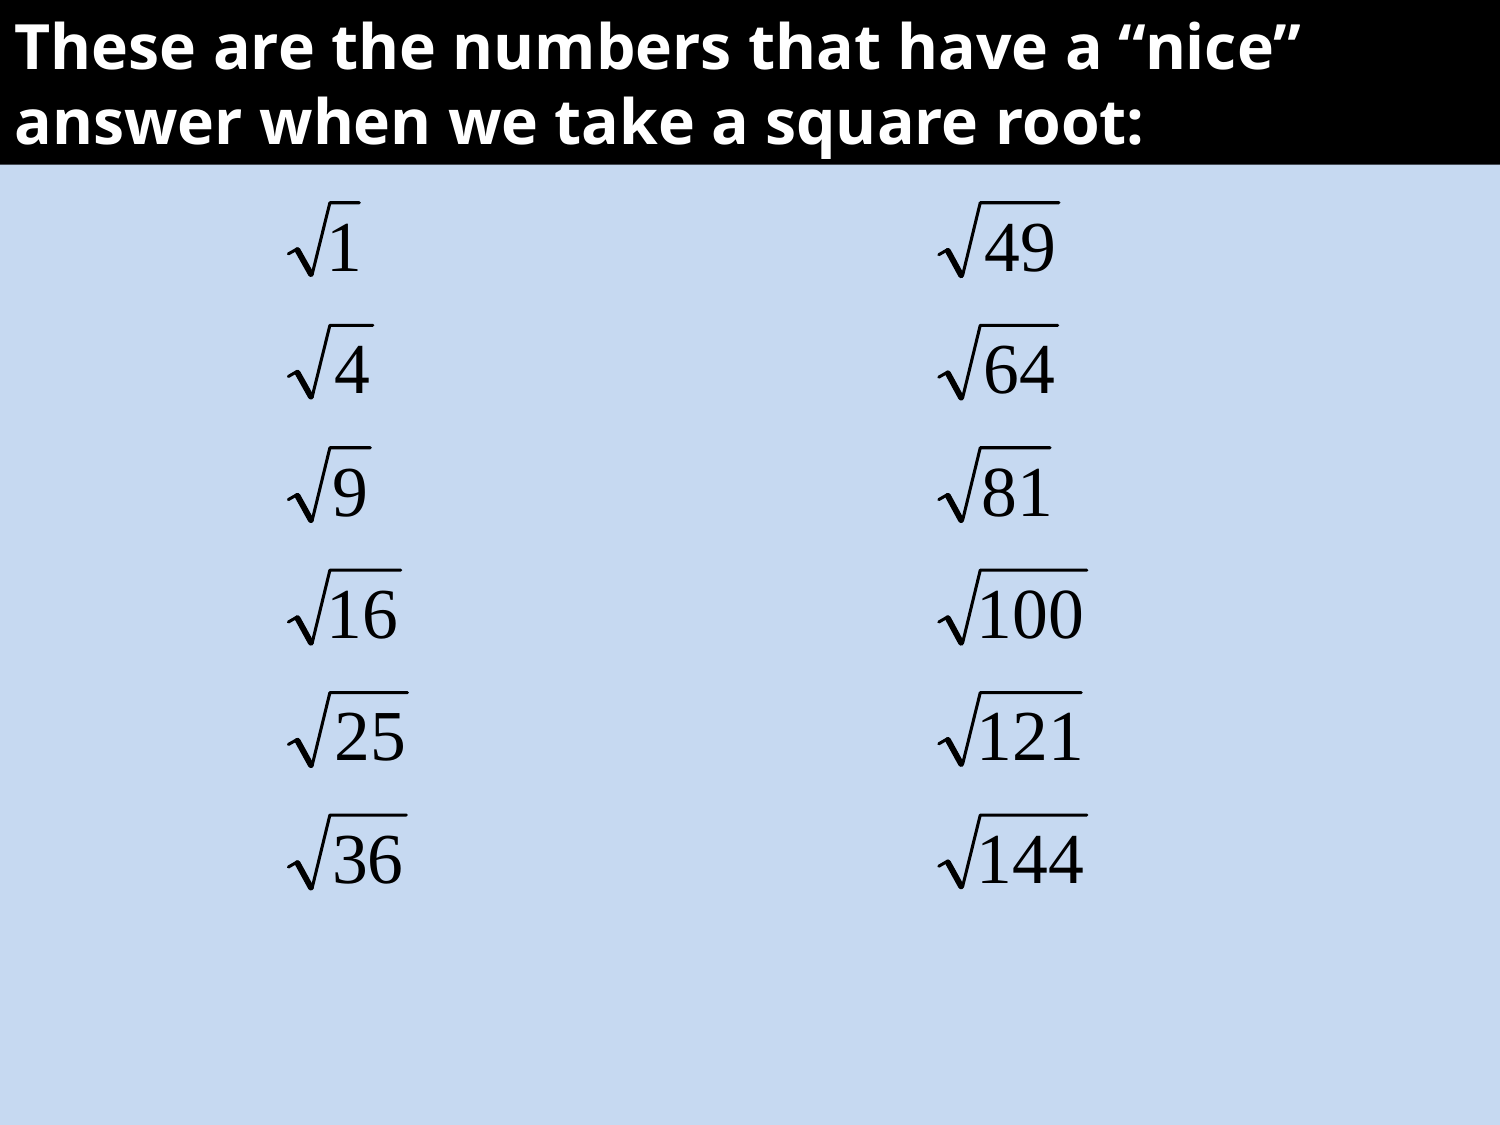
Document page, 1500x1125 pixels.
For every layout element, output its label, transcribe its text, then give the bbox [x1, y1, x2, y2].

text_box These are the numbers that have a “nice” answer when we take a square root: [0, 0, 1500, 165]
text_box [274, 187, 1099, 905]
